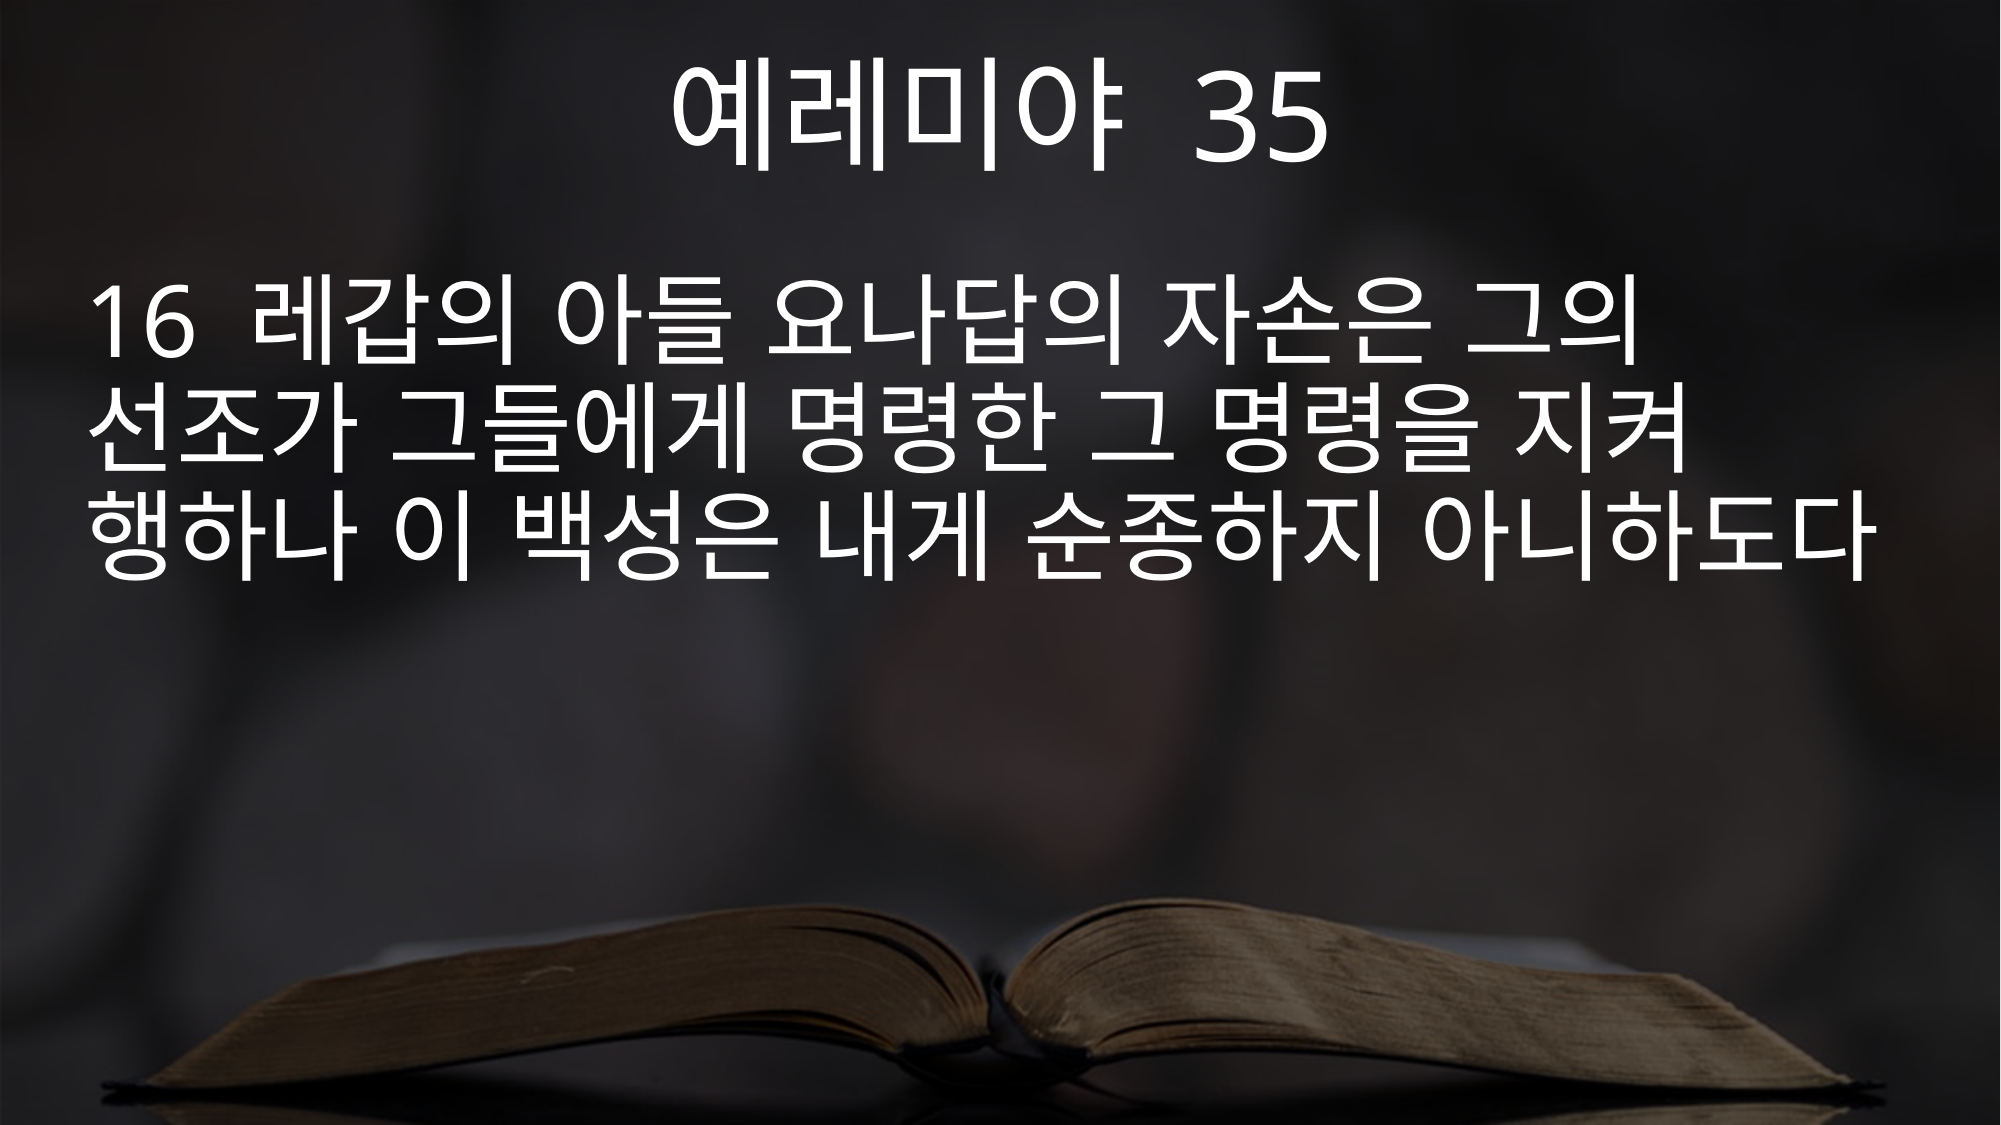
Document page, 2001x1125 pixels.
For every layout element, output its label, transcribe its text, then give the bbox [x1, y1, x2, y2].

footer 예레미야 35 [0, 32, 2000, 192]
picture [0, 0, 2001, 1125]
list 16 레갑의 아들 요나답의 자손은 그의 선조가 그들에게 명령한 그 명령을 지켜 행하나 이 백성은 내게 순종하지 아니하도다 [69, 263, 1953, 423]
